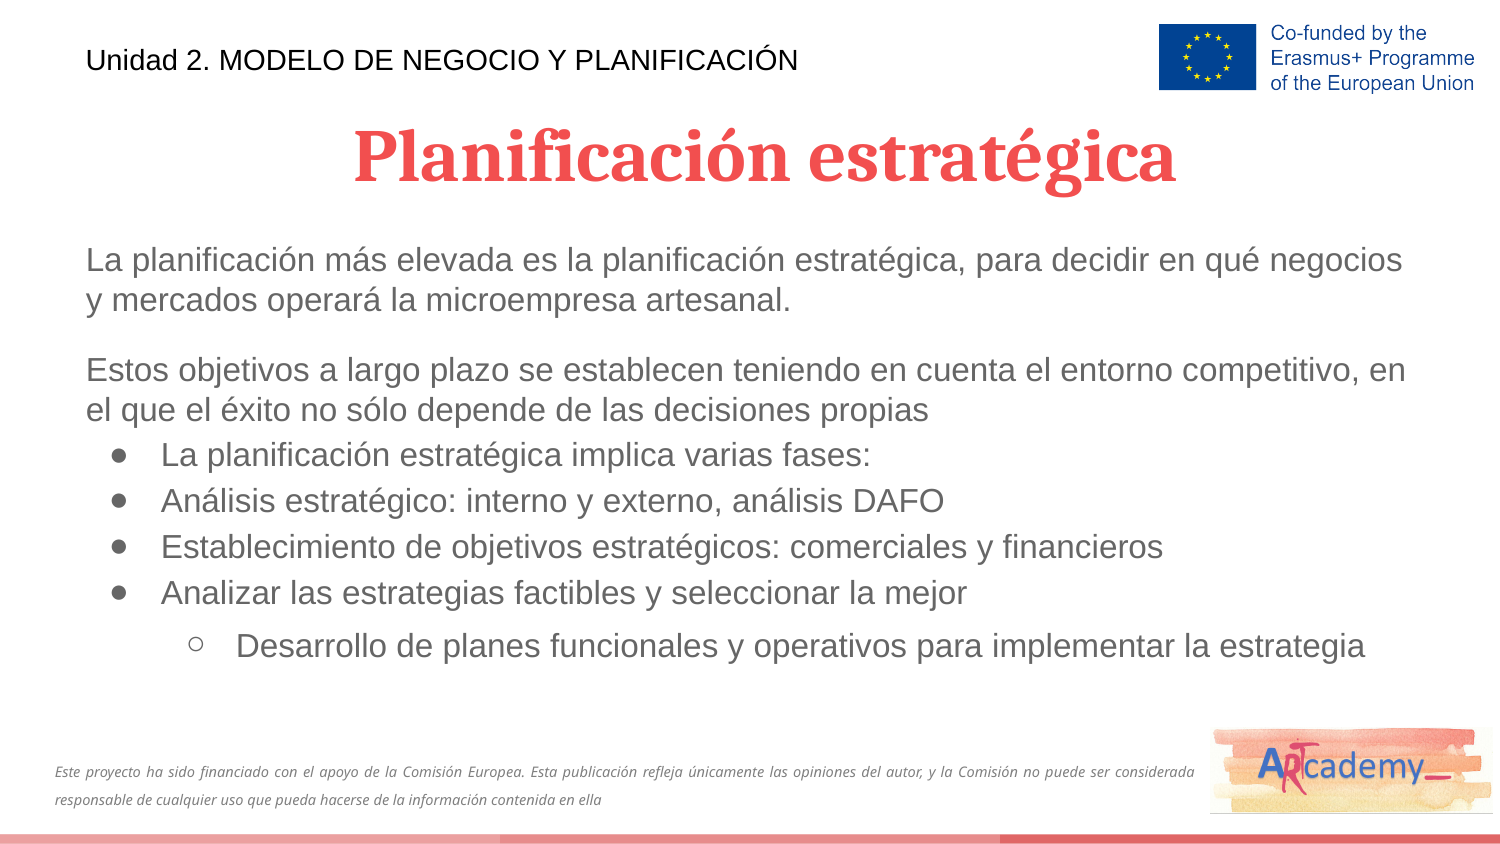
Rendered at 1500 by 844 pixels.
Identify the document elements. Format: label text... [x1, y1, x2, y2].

title Planificación estratégica [180, 33, 1352, 212]
picture [1210, 709, 1493, 844]
text_box Unidad 2. MODELO DE NEGOCIO Y PLANIFICACIÓN [70, 33, 919, 119]
text_box Este proyecto ha sido financiado con el apoyo de la Comisión Europea. Esta publicación refleja únicamente las opiniones del autor, y la Comisión no puede ser considerada responsable de cualquier uso que pueda hacerse de la información contenida en ella [39, 754, 1205, 799]
list La planificación más elevada es la planificación estratégica, para decidir en qué negocios y mercados operará la microempresa artesanal. Estos objetivos a largo plazo se establecen teniendo en cuenta el entorno competitivo, en el que el éxito no sólo depende de las decisiones propias La planificación estratégica implica varias fases: Análisis estratégico: interno y externo, análisis DAFO Establecimiento de objetivos estratégicos: comerciales y financieros Analizar las estrategias factibles y seleccionar la mejor Desarrollo de planes funcionales y operativos para implementar la estrategia [70, 223, 1427, 723]
picture [1158, 24, 1474, 94]
